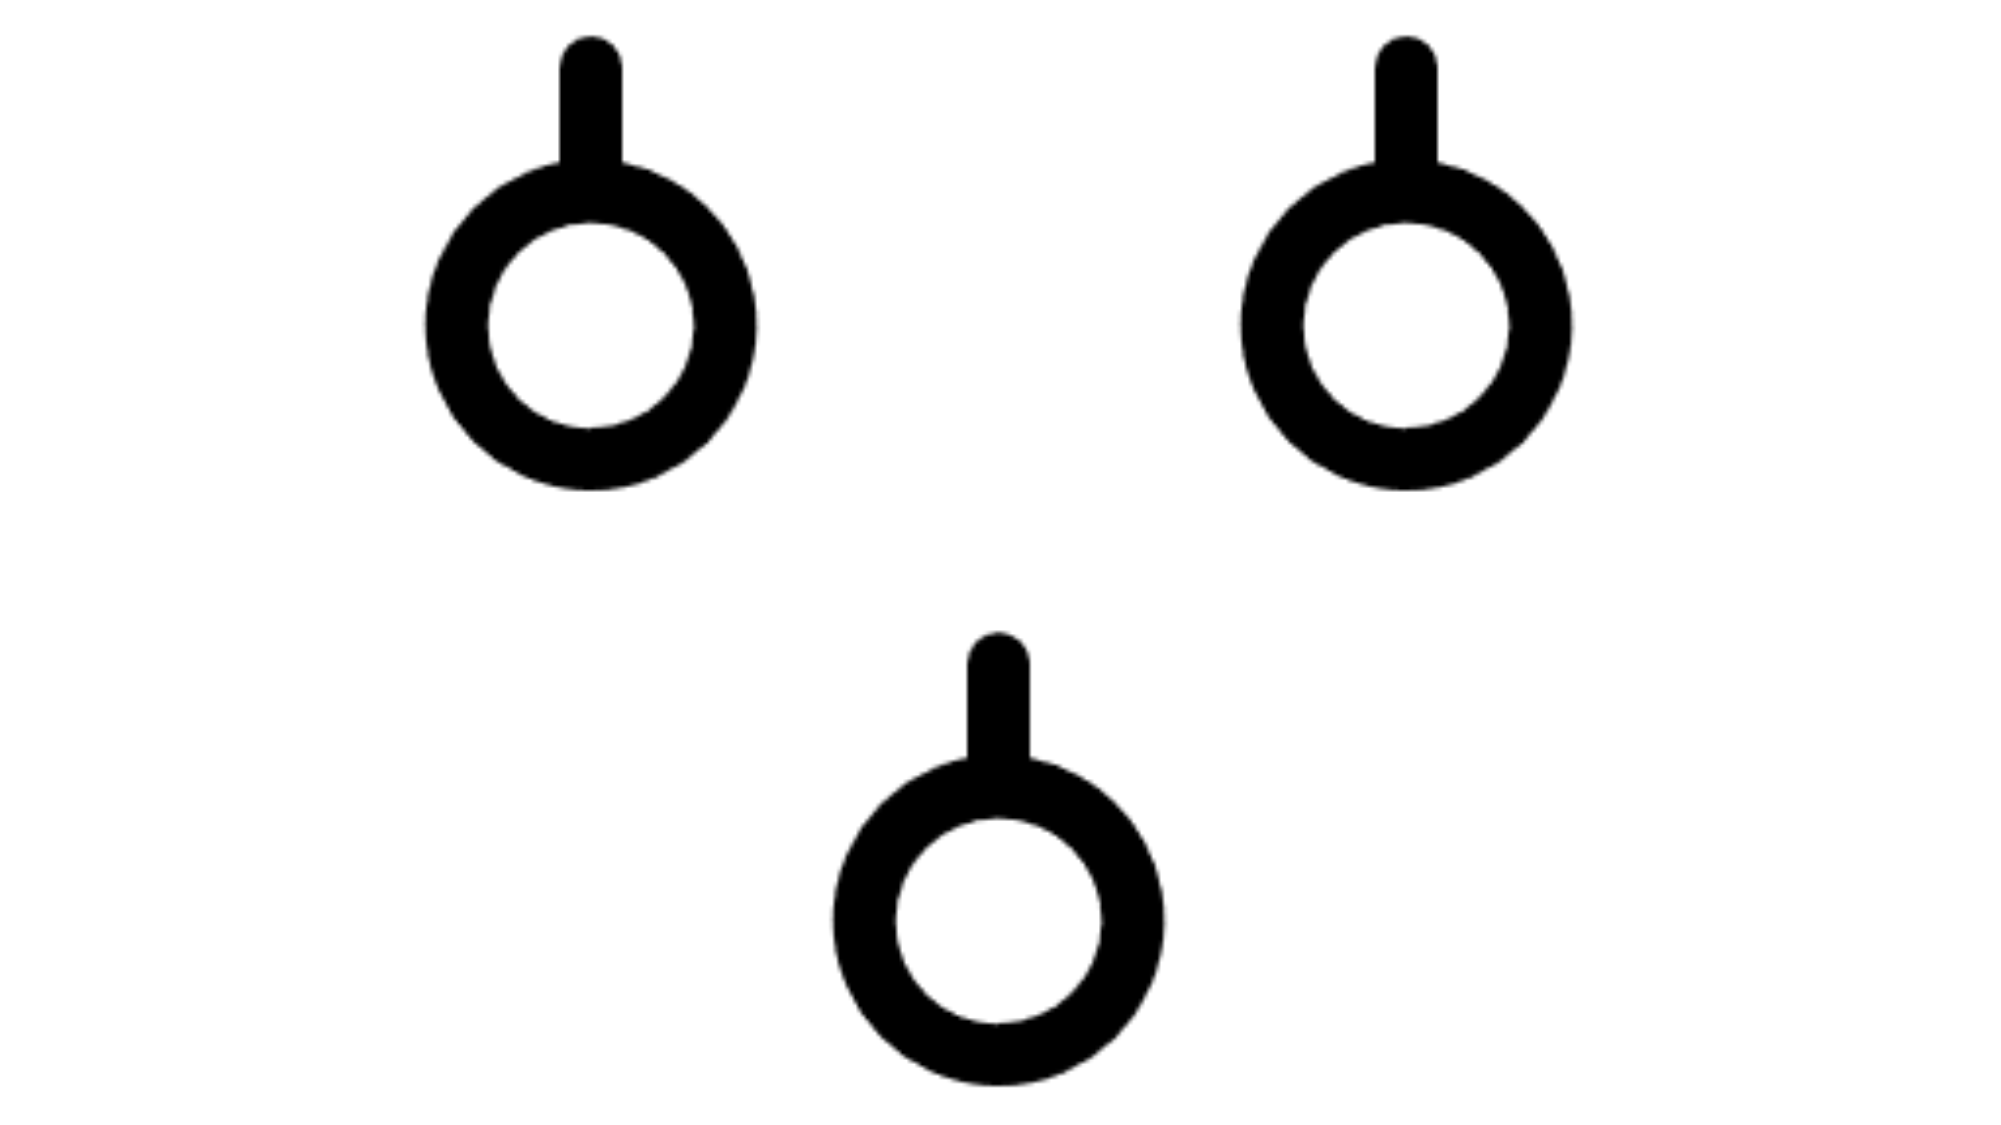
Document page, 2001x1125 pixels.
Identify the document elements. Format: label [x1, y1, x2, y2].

picture [216, 0, 1784, 1125]
